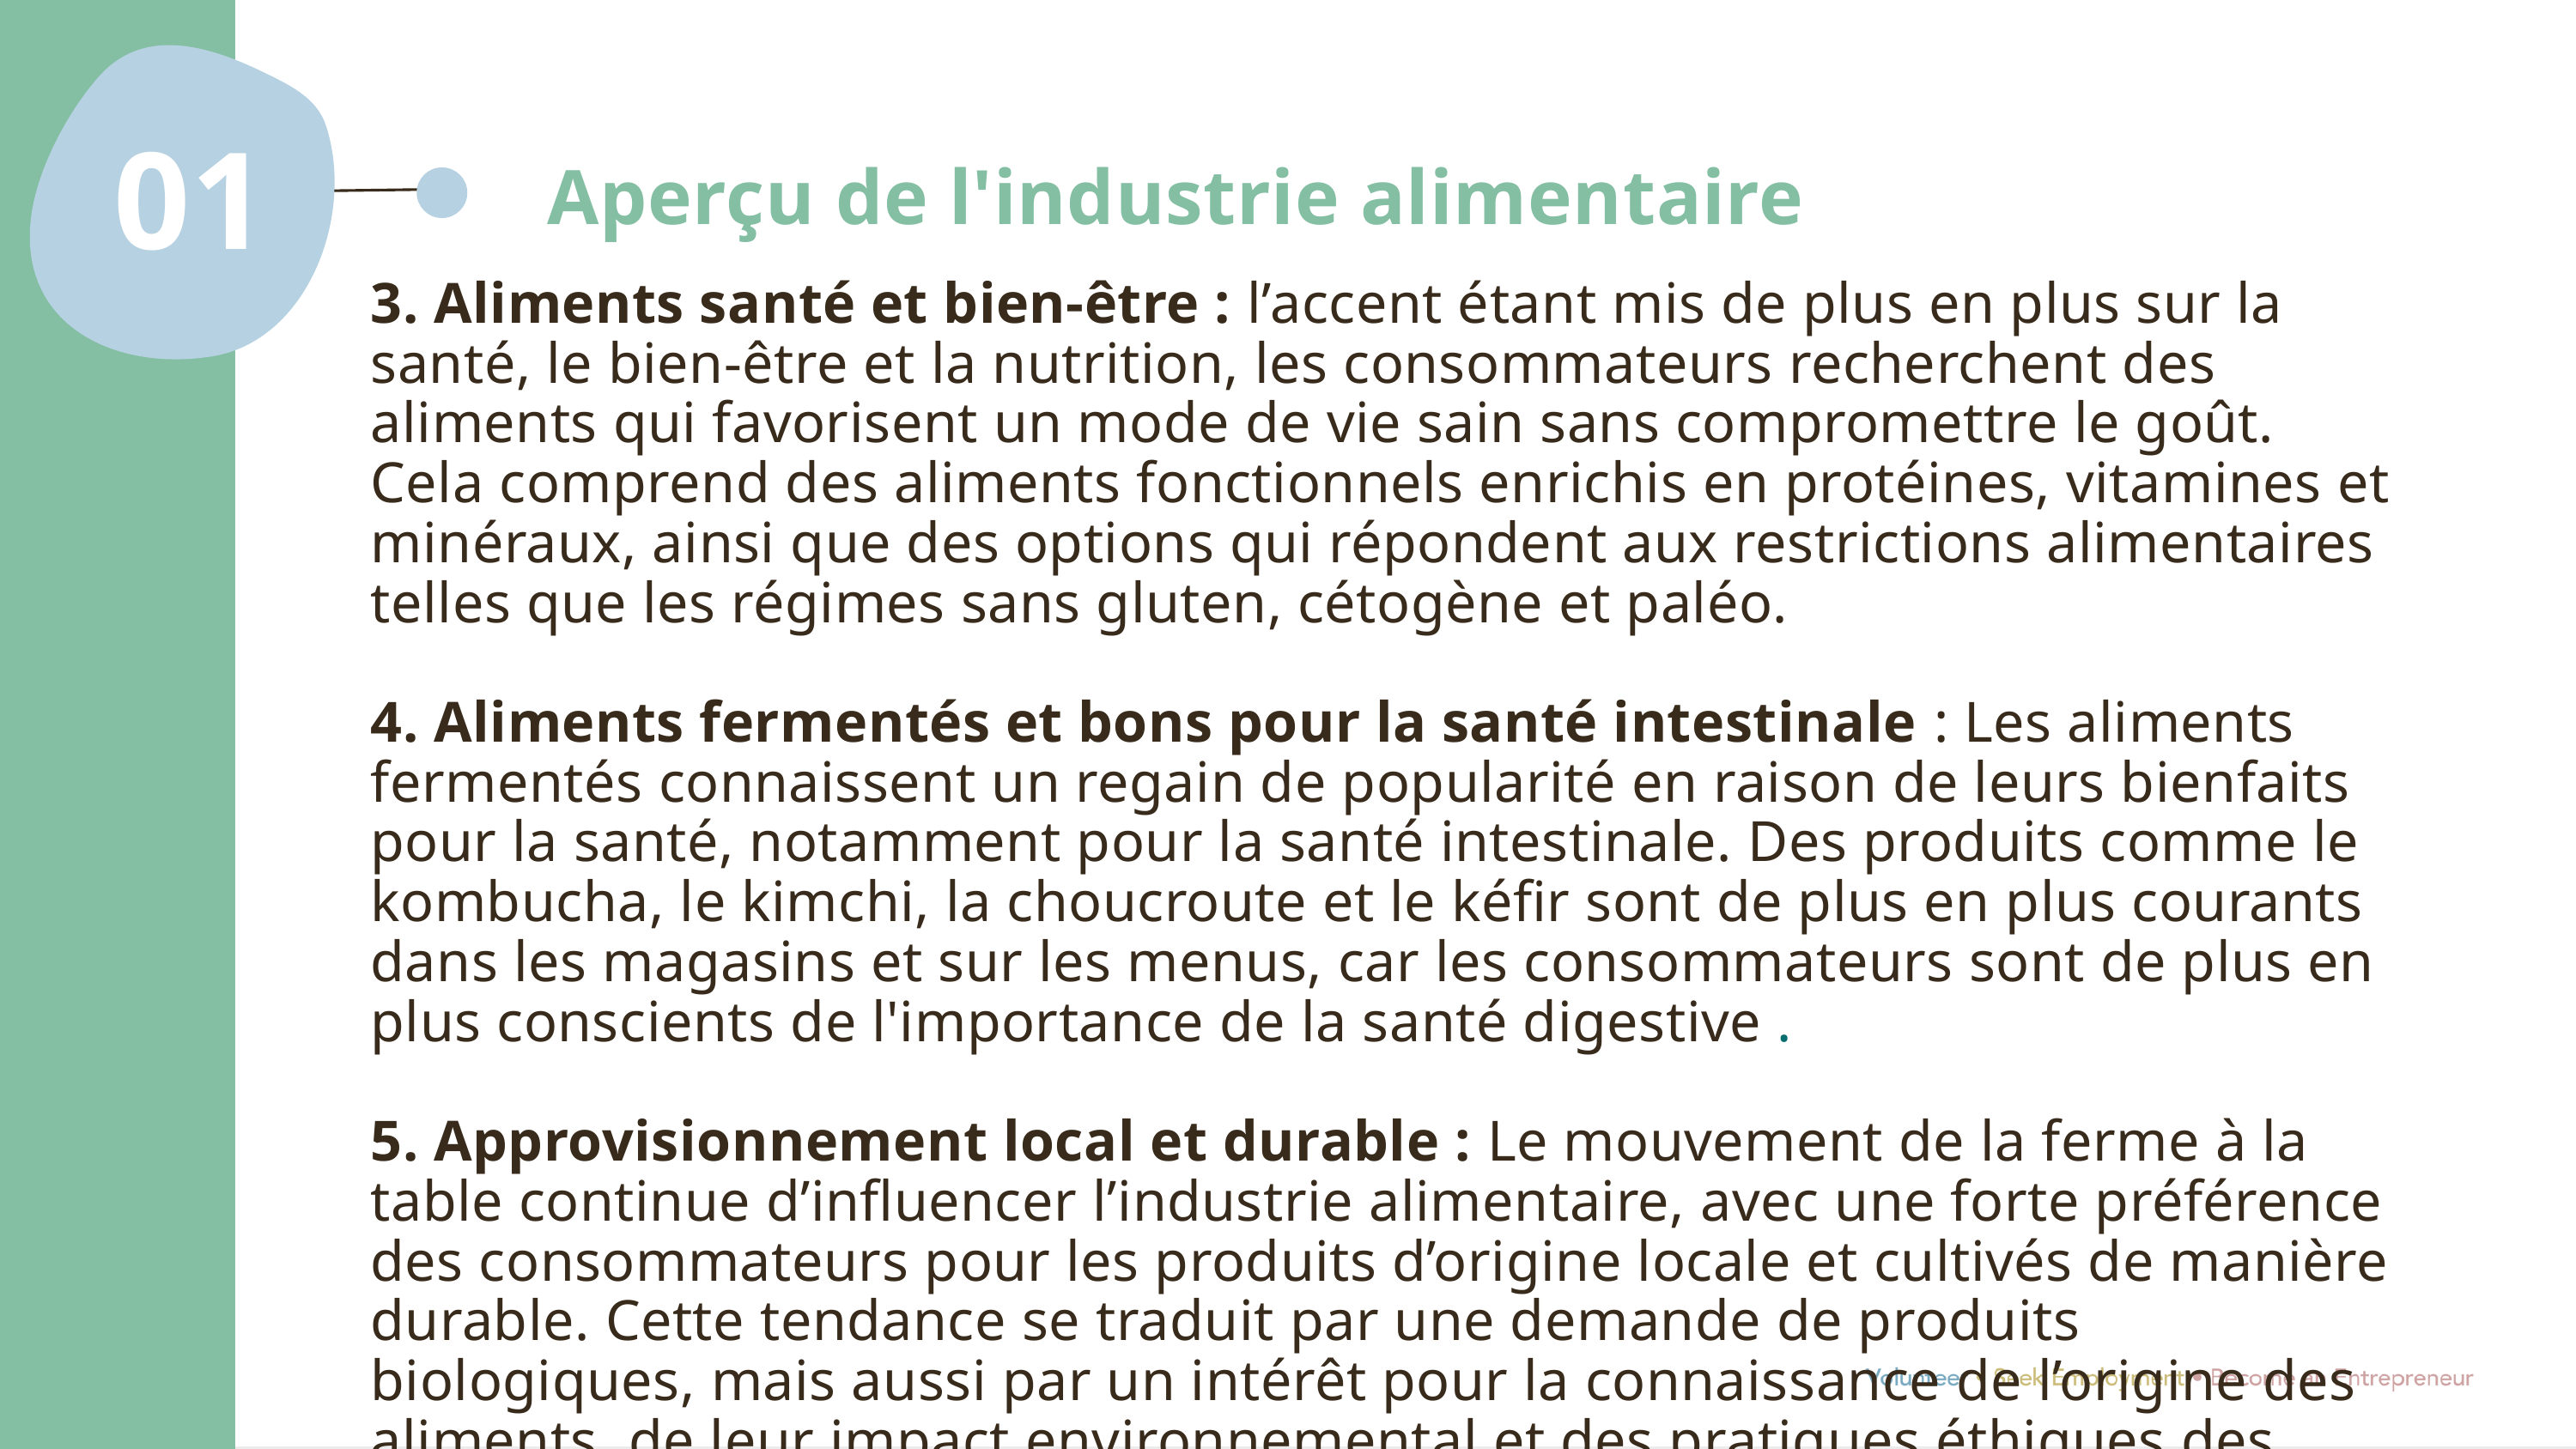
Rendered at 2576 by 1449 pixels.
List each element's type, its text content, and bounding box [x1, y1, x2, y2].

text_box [242, 1446, 2570, 1449]
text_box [29, 45, 336, 360]
text_box [2403, 1347, 2538, 1421]
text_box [416, 167, 468, 219]
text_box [0, 0, 236, 1449]
text_box 3. Aliments santé et bien-être : l’accent étant mis de plus en plus sur la santé, le bien-être et la nutrition, les consommateurs recherchent des aliments qui favorisent un mode de vie sain sans compromettre le goût. Cela comprend des aliments fonctionnels enrichis en protéines, vitamines et minéraux, ainsi que des options qui répondent aux restrictions alimentaires telles que les régimes sans gluten, cétogène et paléo. 4. Aliments fermentés et bons pour la santé intestinale : Les aliments fermentés connaissent un regain de popularité en raison de leurs bienfaits pour la santé, notamment pour la santé intestinale. Des produits comme le kombucha, le kimchi, la choucroute et le kéfir sont de plus en plus courants dans les magasins et sur les menus, car les consommateurs sont de plus en plus conscients de l'importance de la santé digestive . 5. Approvisionnement local et durable : Le mouvement de la ferme à la table continue d’influencer l’industrie alimentaire, avec une forte préférence des consommateurs pour les produits d’origine locale et cultivés de manière durable. Cette tendance se traduit par une demande de produits biologiques, mais aussi par un intérêt pour la connaissance de l’origine des aliments, de leur impact environnemental et des pratiques éthiques des fournisseurs. [370, 274, 2403, 1443]
text_box Aperçu de l'industrie alimentaire [547, 131, 2144, 239]
